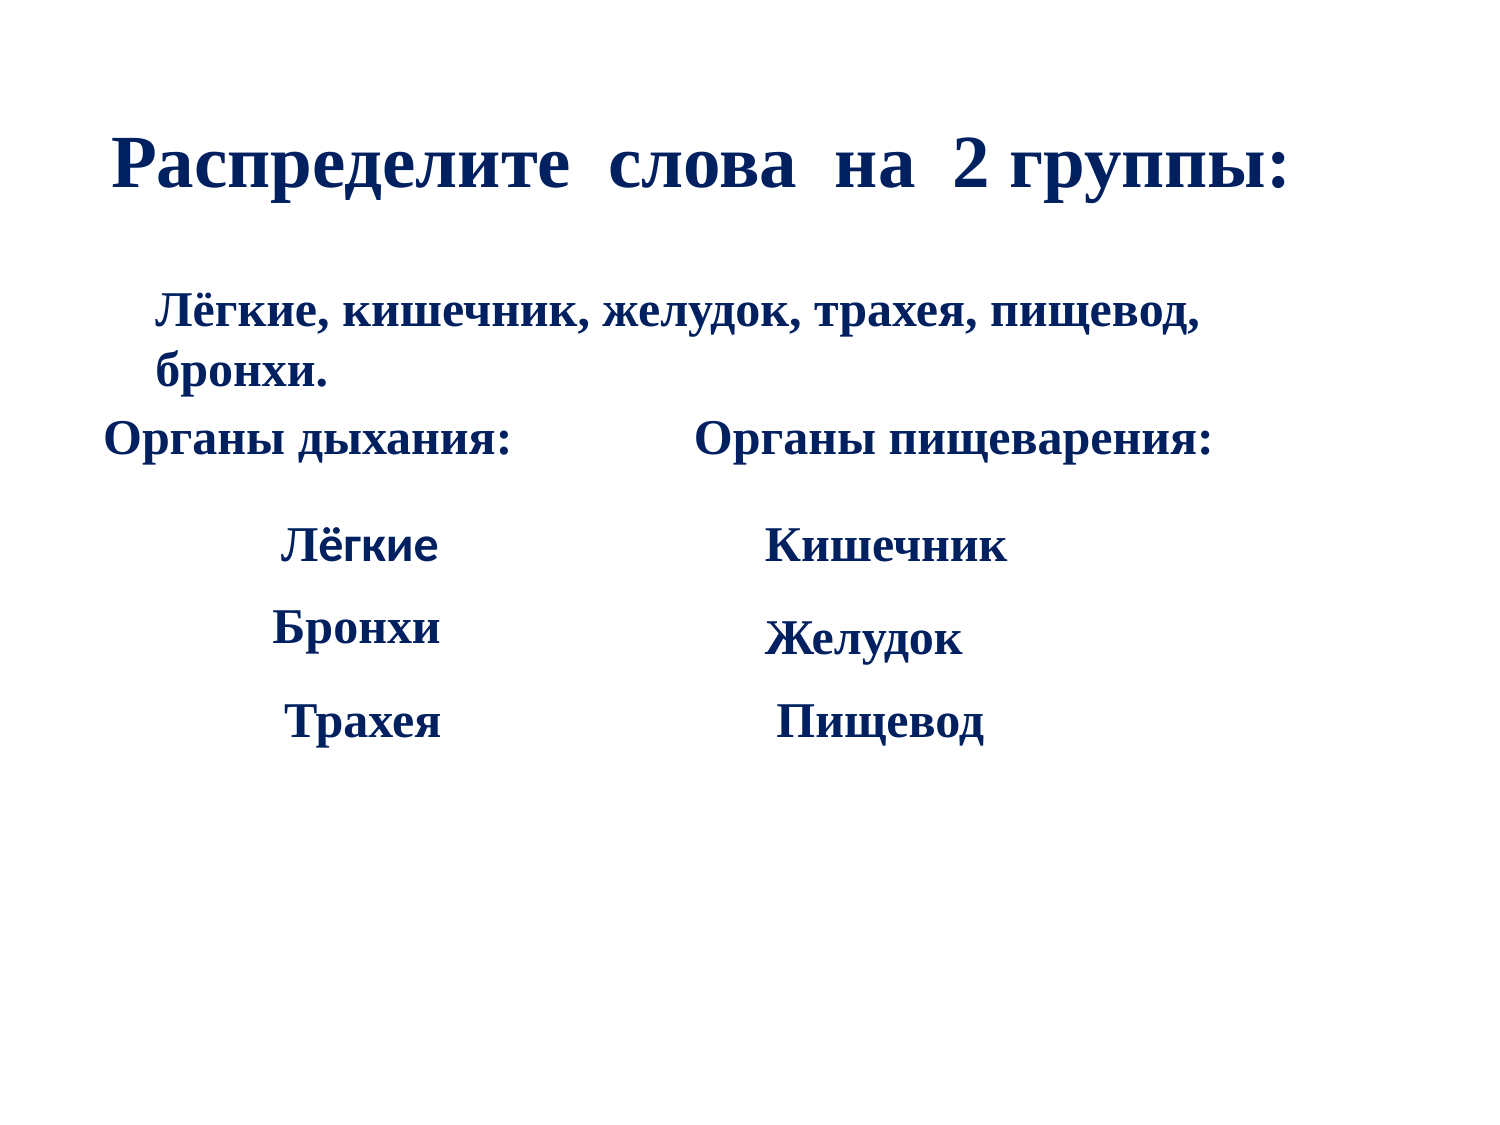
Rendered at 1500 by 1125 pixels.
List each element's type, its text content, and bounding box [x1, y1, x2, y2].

title [75, 45, 1425, 233]
text_box Трахея [269, 679, 481, 755]
text_box Желудок [750, 597, 1090, 673]
text_box Лёгкие [257, 503, 481, 579]
text_box Лёгкие, кишечник, желудок, трахея, пищевод, бронхи. [140, 269, 1360, 405]
text_box Кишечник [749, 503, 1114, 579]
text_box Органы дыхания: [88, 397, 668, 472]
text_box Пищевод [761, 679, 1055, 755]
text_box Распределите слова на 2 группы: [96, 105, 1383, 211]
text_box Бронхи [257, 585, 573, 661]
text_box Органы пищеварения: [679, 397, 1348, 472]
